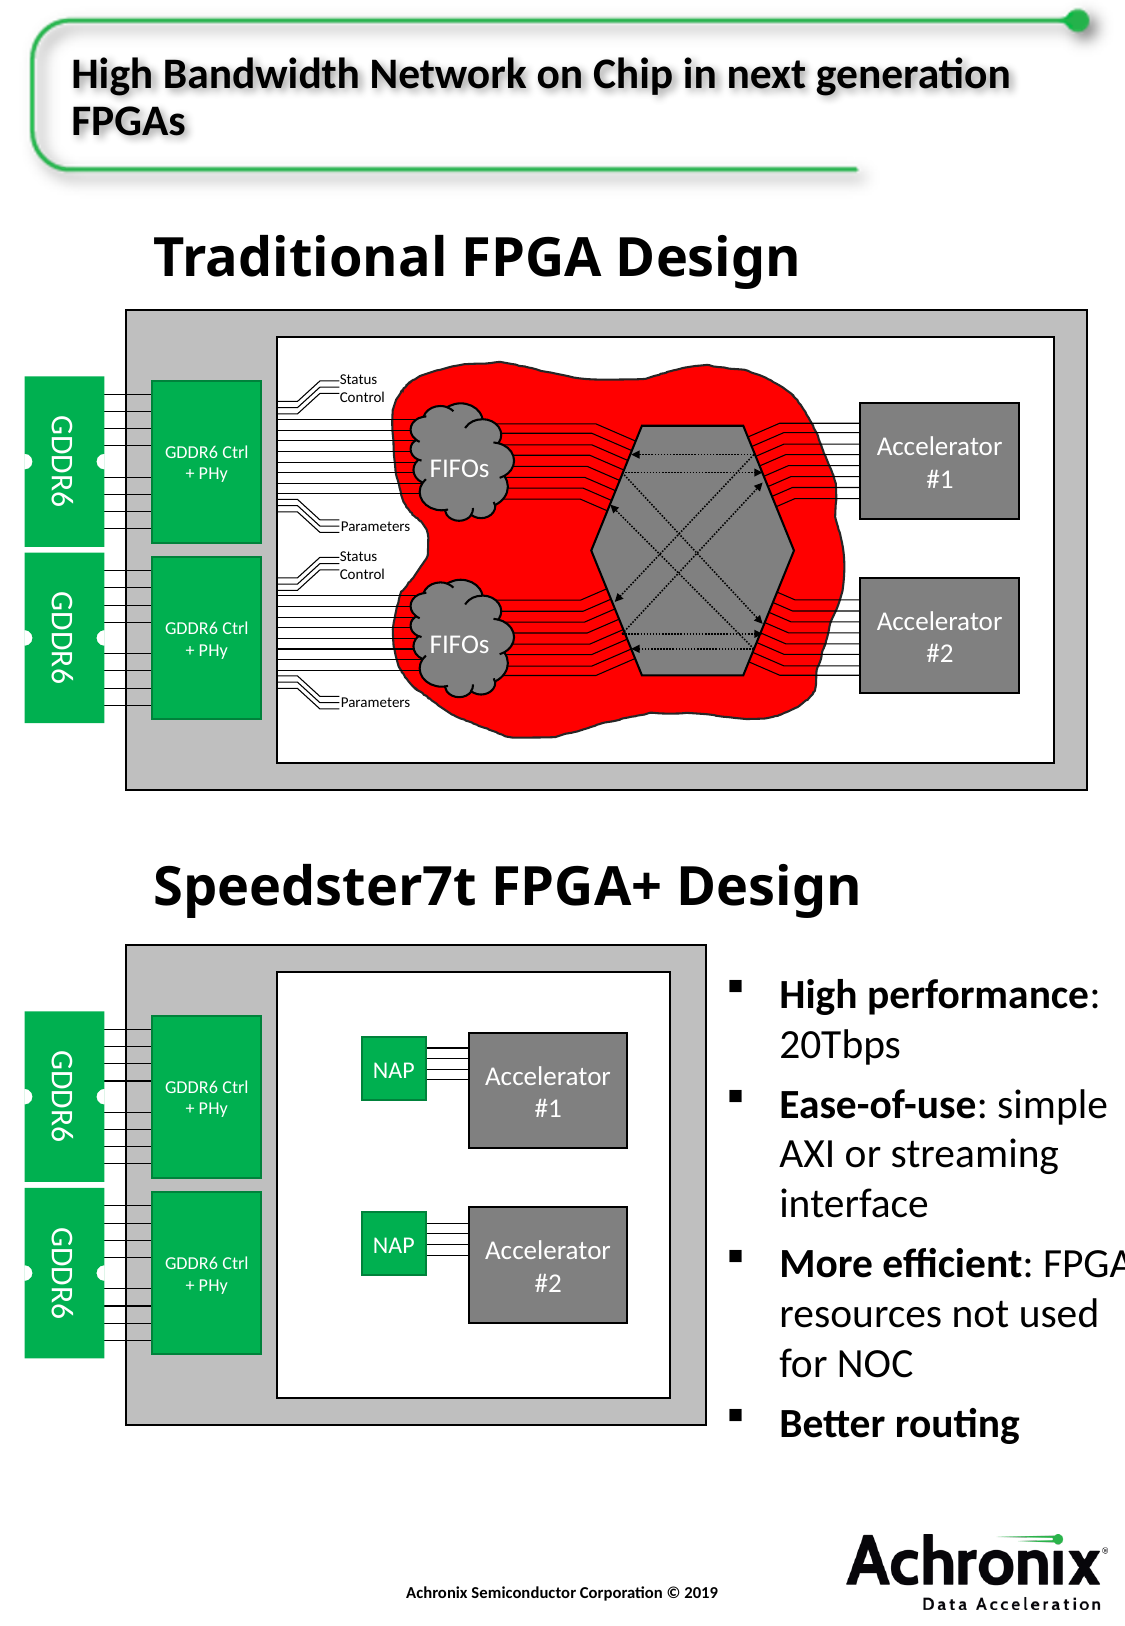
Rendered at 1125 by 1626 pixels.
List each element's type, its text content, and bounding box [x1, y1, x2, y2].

text_box Traditional FPGA Design [138, 215, 1078, 295]
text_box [361, 1032, 628, 1323]
text_box Speedster7t FPGA+ Design [138, 843, 1058, 924]
text_box [125, 309, 1088, 791]
picture [846, 1534, 1108, 1610]
text_box [276, 971, 671, 1399]
list High performance: 20Tbps Ease-of-use: simple AXI or streaming interface More efficient: FPGA resources not used for NOC Better routing [710, 959, 1125, 1463]
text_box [277, 361, 1020, 738]
text_box [125, 944, 707, 1426]
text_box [24, 376, 262, 724]
title High Bandwidth Network on Chip in next generation FPGAs [56, 43, 1069, 153]
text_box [24, 1011, 262, 1359]
picture [0, 0, 1125, 212]
text_box [276, 336, 1055, 764]
